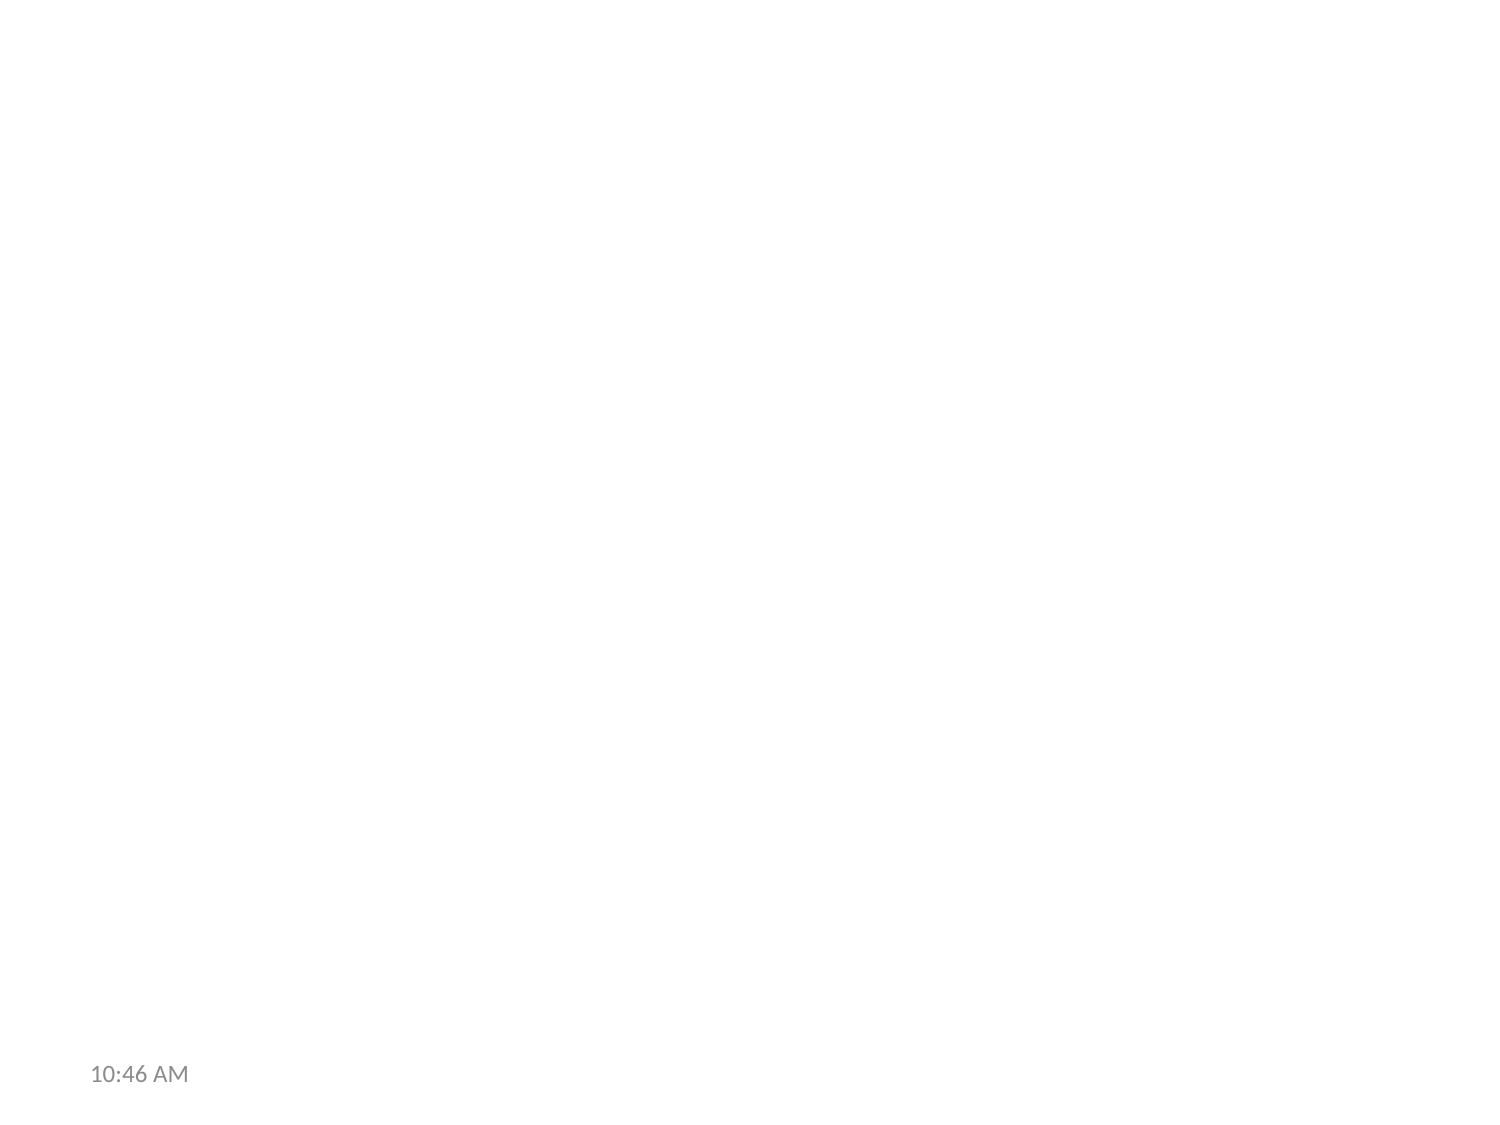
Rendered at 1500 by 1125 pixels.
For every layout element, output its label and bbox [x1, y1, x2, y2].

slide_number [75, 1042, 425, 1103]
